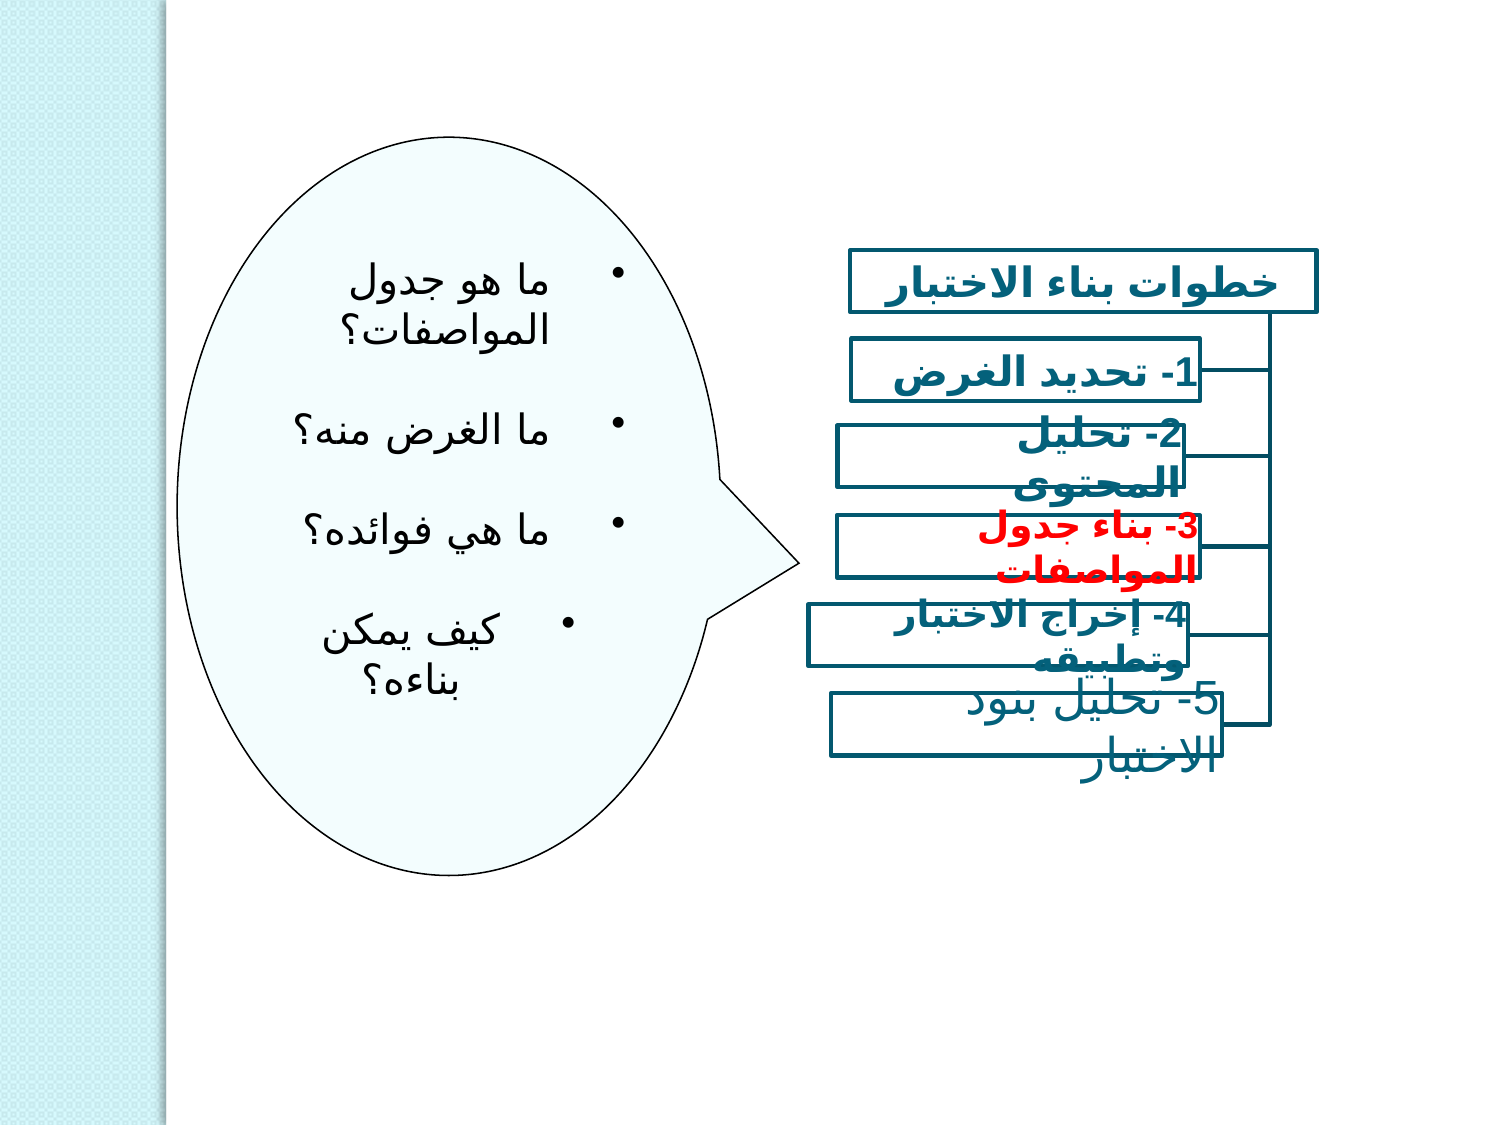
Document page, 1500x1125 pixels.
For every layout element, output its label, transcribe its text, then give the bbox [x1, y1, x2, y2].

text_box ما هو جدول المواصفات؟ ما الغرض منه؟ ما هي فوائده؟ كيف يمكن بناءه؟ [177, 137, 799, 876]
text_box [808, 152, 1317, 853]
